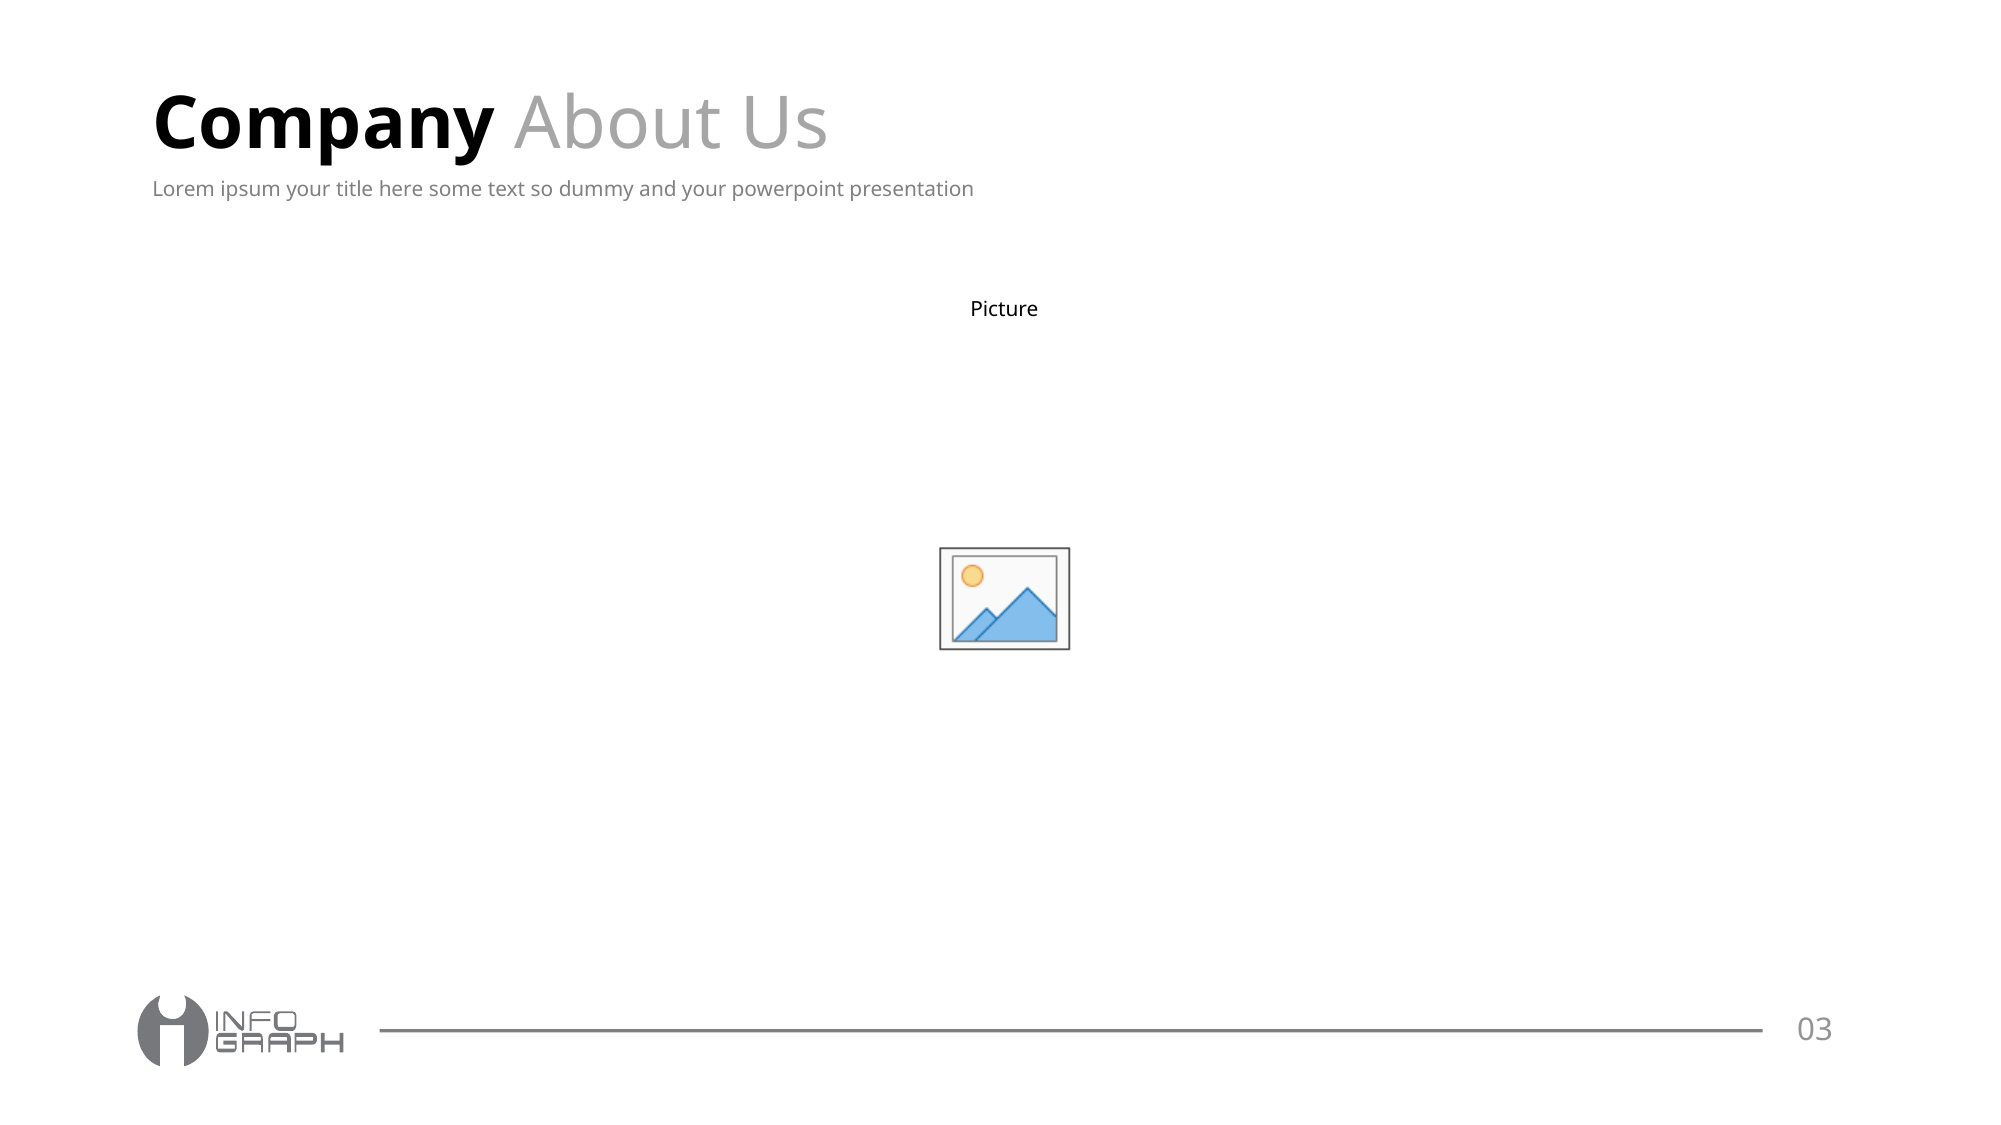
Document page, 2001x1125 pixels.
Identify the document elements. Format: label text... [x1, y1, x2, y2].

picture [137, 288, 1872, 911]
list Lorem ipsum your title here some text so dummy and your powerpoint presentation [137, 181, 1863, 215]
slide_number 03 [1767, 983, 1863, 1079]
title Company About Us [137, 69, 1863, 181]
